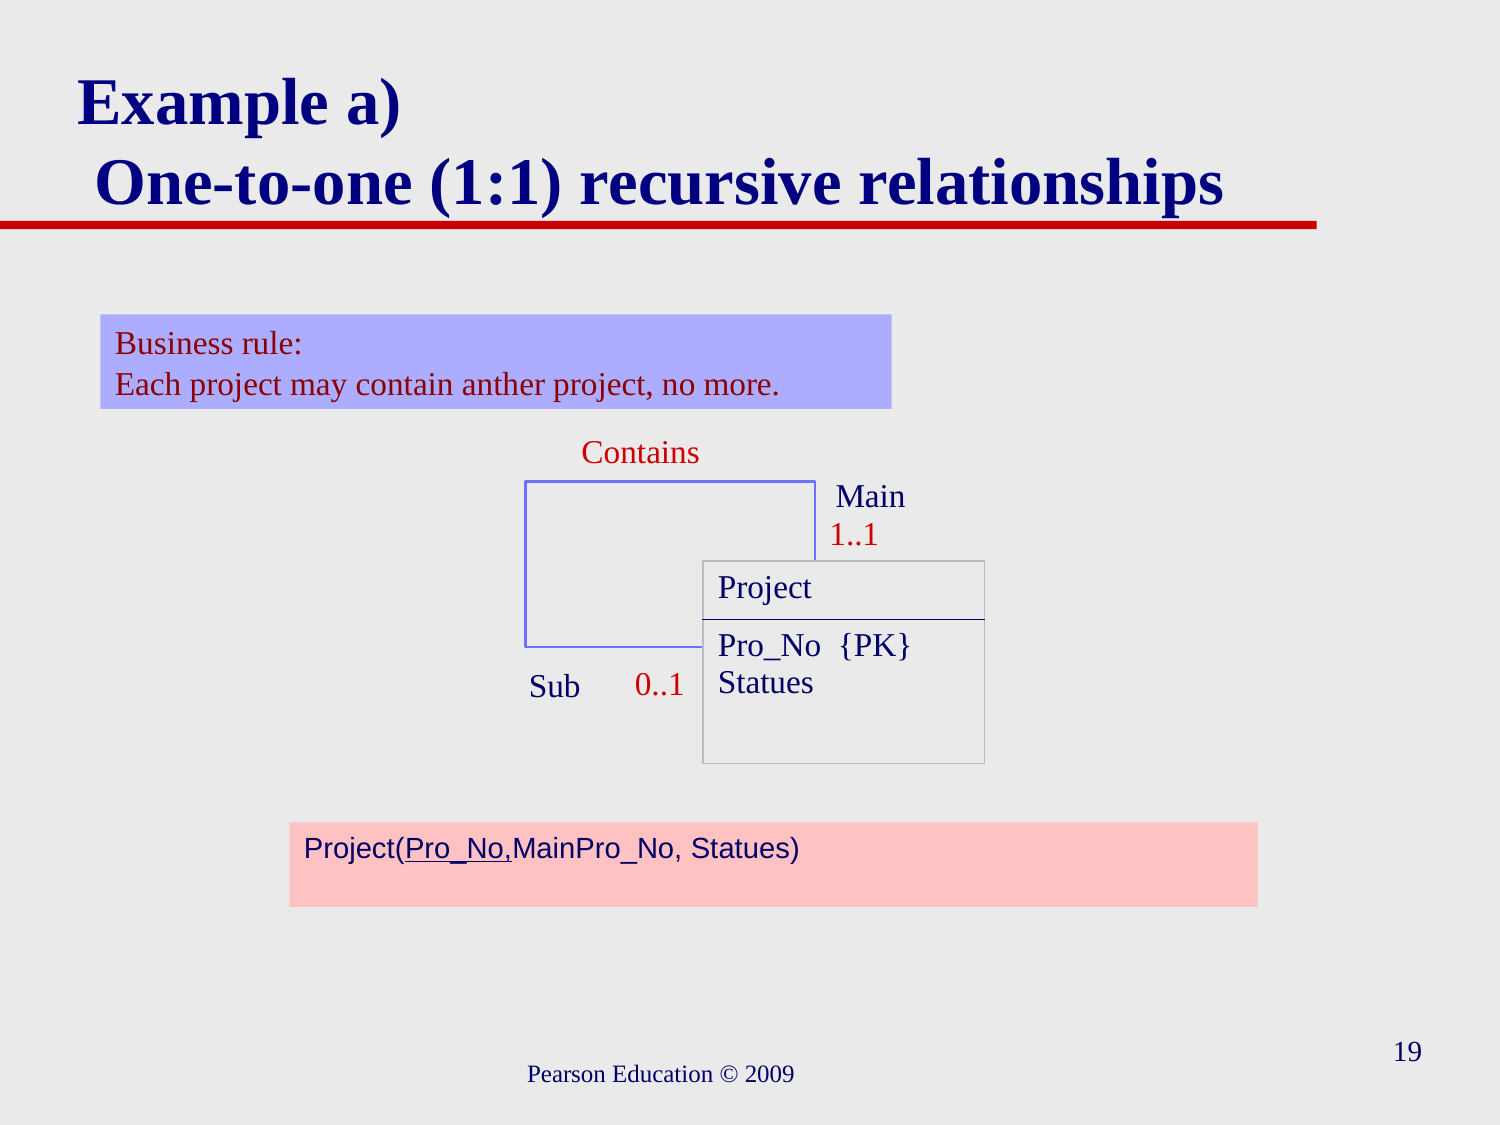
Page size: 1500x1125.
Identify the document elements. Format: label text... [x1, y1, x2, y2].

table_header Project [704, 562, 984, 619]
text_box Sub [513, 657, 644, 712]
text_box Project(Pro_No,MainPro_No, Statues) [289, 822, 1258, 907]
text_box 1..1 [814, 505, 915, 560]
text_box [525, 481, 815, 647]
text_box Contains [566, 422, 733, 478]
text_box Main [820, 466, 951, 522]
text_box Pearson Education © 2009 [512, 1050, 1038, 1095]
text_box Business rule: Each project may contain anther project, no more. [100, 314, 892, 409]
slide_number 19 [1124, 1012, 1438, 1088]
title Example a) One-to-one (1:1) recursive relationships [62, 43, 1338, 226]
text_box 0..1 [620, 655, 702, 710]
table_cell Pro_No {PK} Statues [704, 620, 984, 763]
